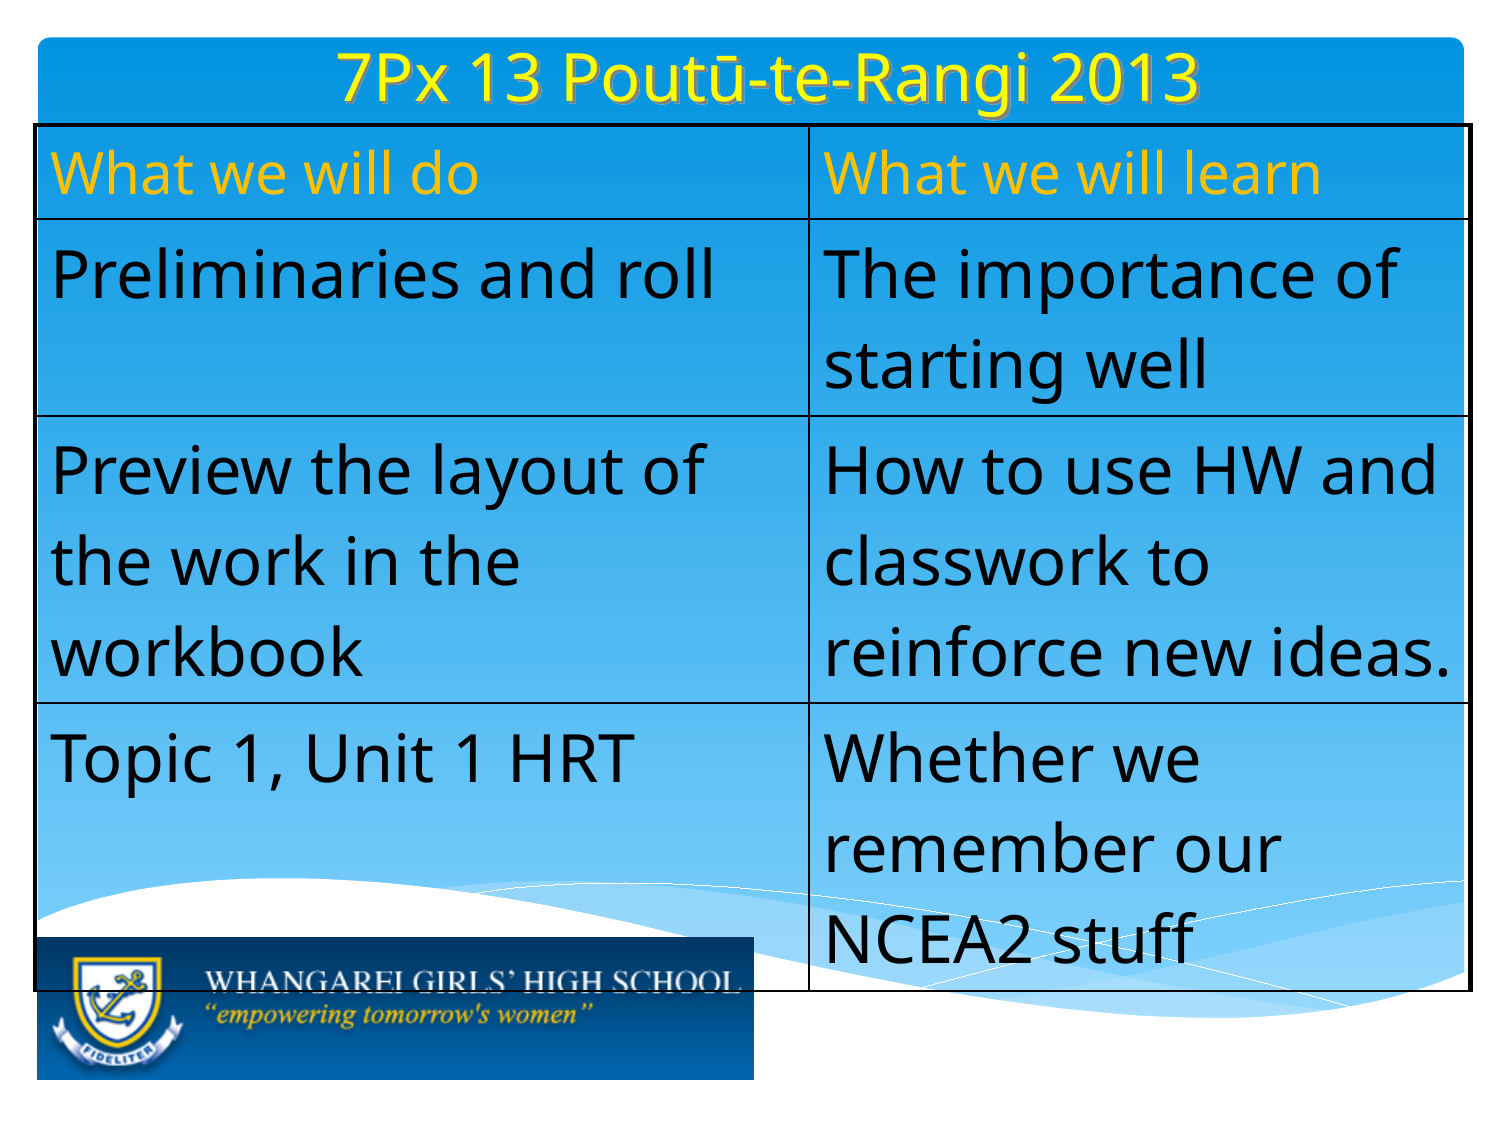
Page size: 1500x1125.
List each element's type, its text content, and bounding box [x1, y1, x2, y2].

table_cell The importance of starting well [810, 220, 1468, 415]
text_box 7Px 13 Poutū-te-Rangi 2013 [162, 24, 1375, 123]
picture [37, 937, 754, 1080]
table_header What we will learn [810, 127, 1468, 218]
table_cell How to use HW and classwork to reinforce new ideas. [810, 417, 1468, 702]
table_cell Preview the layout of the work in the workbook [37, 417, 808, 702]
table_header What we will do [37, 127, 808, 218]
table_cell Topic 1, Unit 1 HRT [37, 704, 808, 990]
table_cell Preliminaries and roll [37, 220, 808, 415]
table_cell Whether we remember our NCEA2 stuff [810, 704, 1468, 990]
